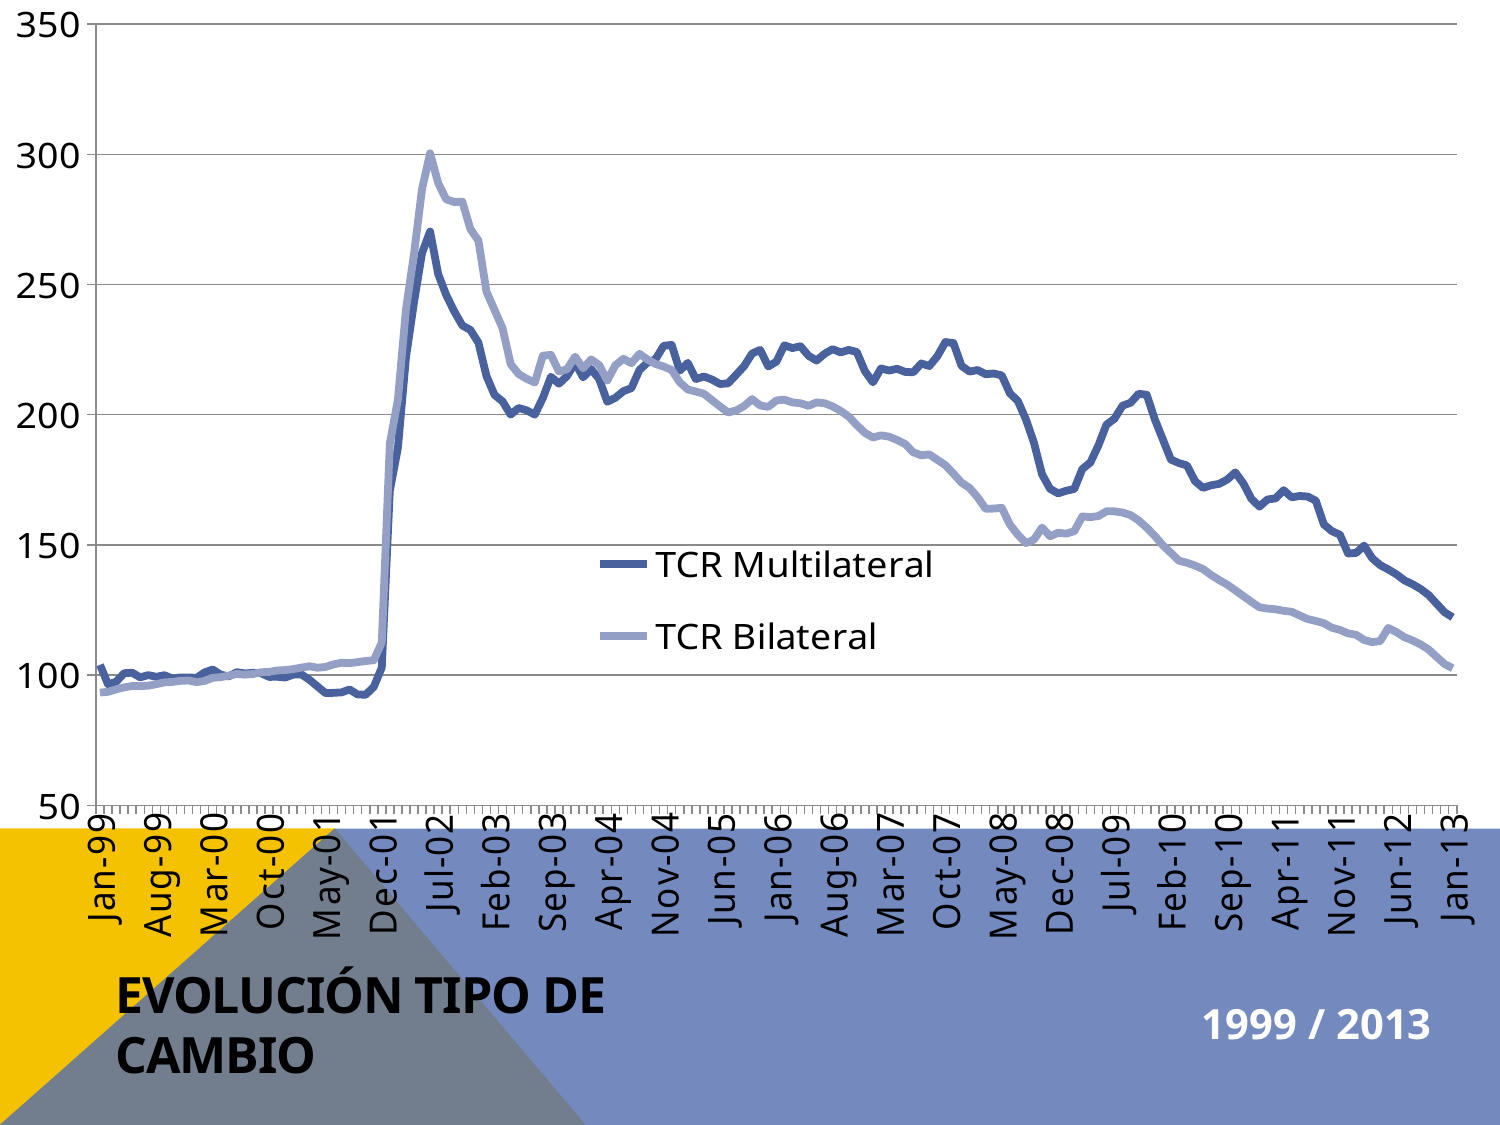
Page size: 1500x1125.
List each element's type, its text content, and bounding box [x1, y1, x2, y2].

title Evolución Tipo de Cambio [100, 964, 762, 1083]
text_box 1999 / 2013 [761, 964, 1447, 1070]
chart [0, 0, 1500, 941]
